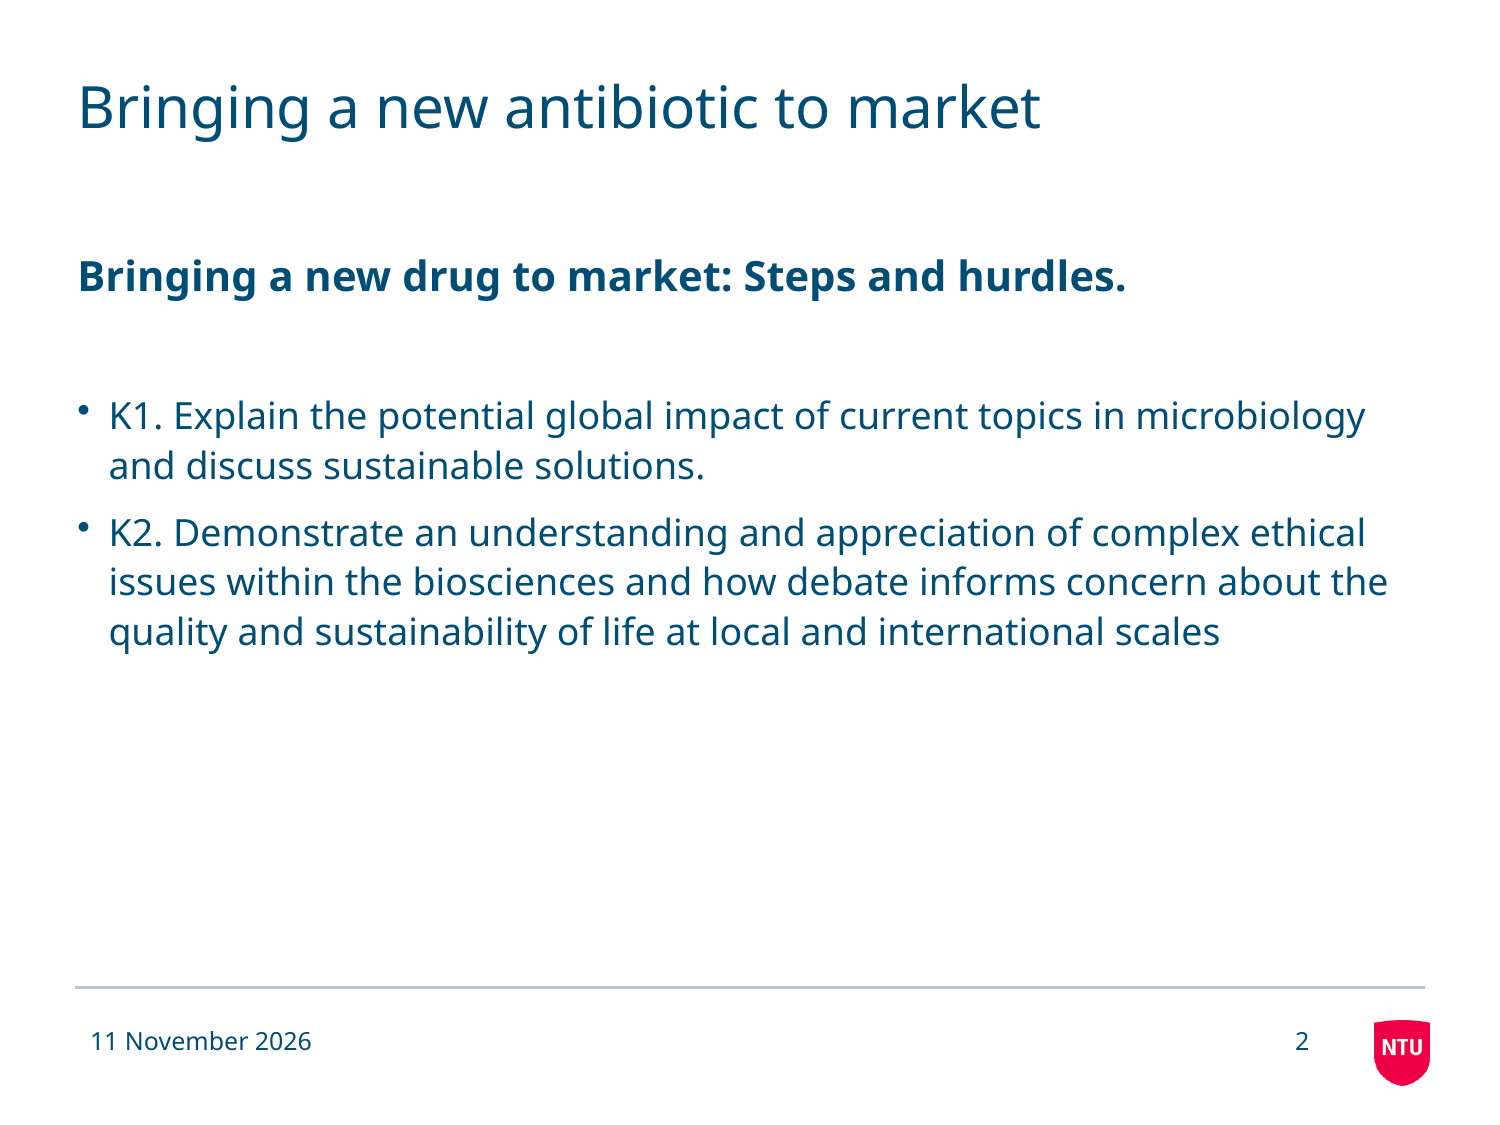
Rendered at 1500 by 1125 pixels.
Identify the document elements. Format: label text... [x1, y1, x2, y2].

title Bringing a new antibiotic to market [62, 62, 1425, 237]
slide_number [75, 1017, 425, 1097]
list Bringing a new drug to market: Steps and hurdles. K1. Explain the potential global impact of current topics in microbiology and discuss sustainable solutions. K2. Demonstrate an understanding and appreciation of complex ethical issues within the biosciences and how debate informs concern about the quality and sustainability of life at local and international scales [62, 237, 1425, 790]
picture [1374, 1020, 1430, 1086]
slide_number 2 [974, 1017, 1325, 1097]
